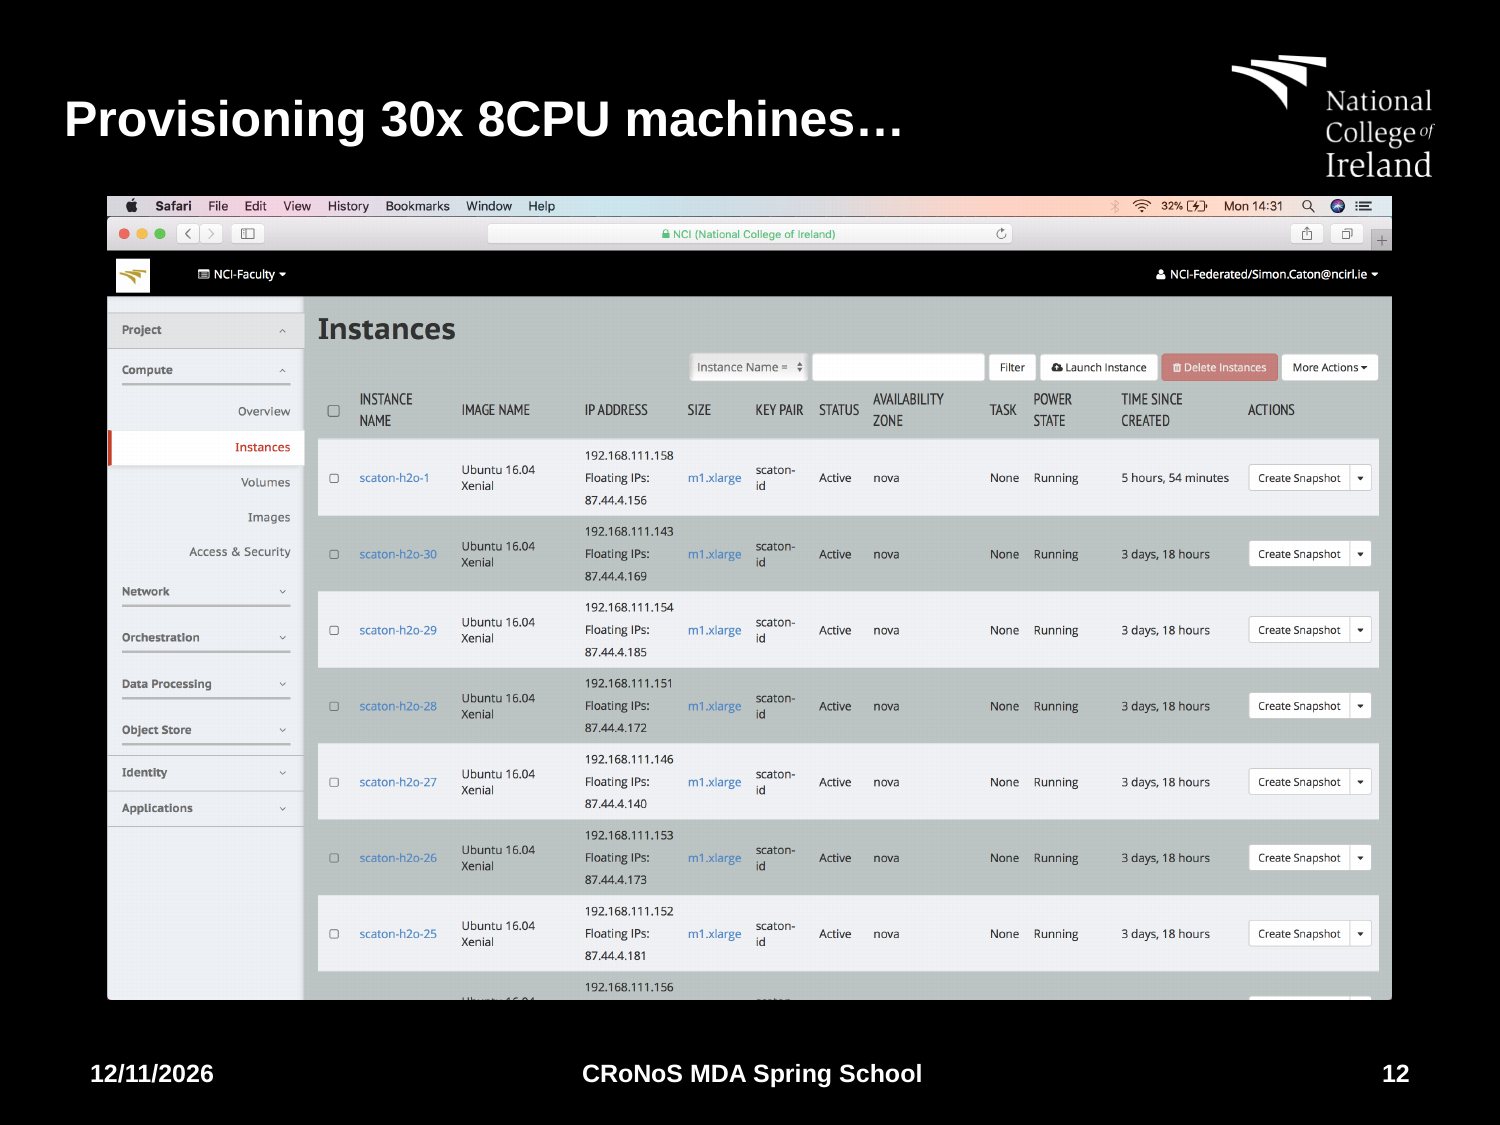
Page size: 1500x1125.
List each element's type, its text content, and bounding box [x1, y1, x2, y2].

picture [1231, 54, 1436, 178]
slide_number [75, 1042, 425, 1103]
title Provisioning 30x 8CPU machines… [63, 54, 1199, 148]
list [107, 196, 1393, 1000]
footer CRoNoS MDA Spring School [458, 1042, 1047, 1103]
slide_number 12 [1074, 1042, 1425, 1103]
